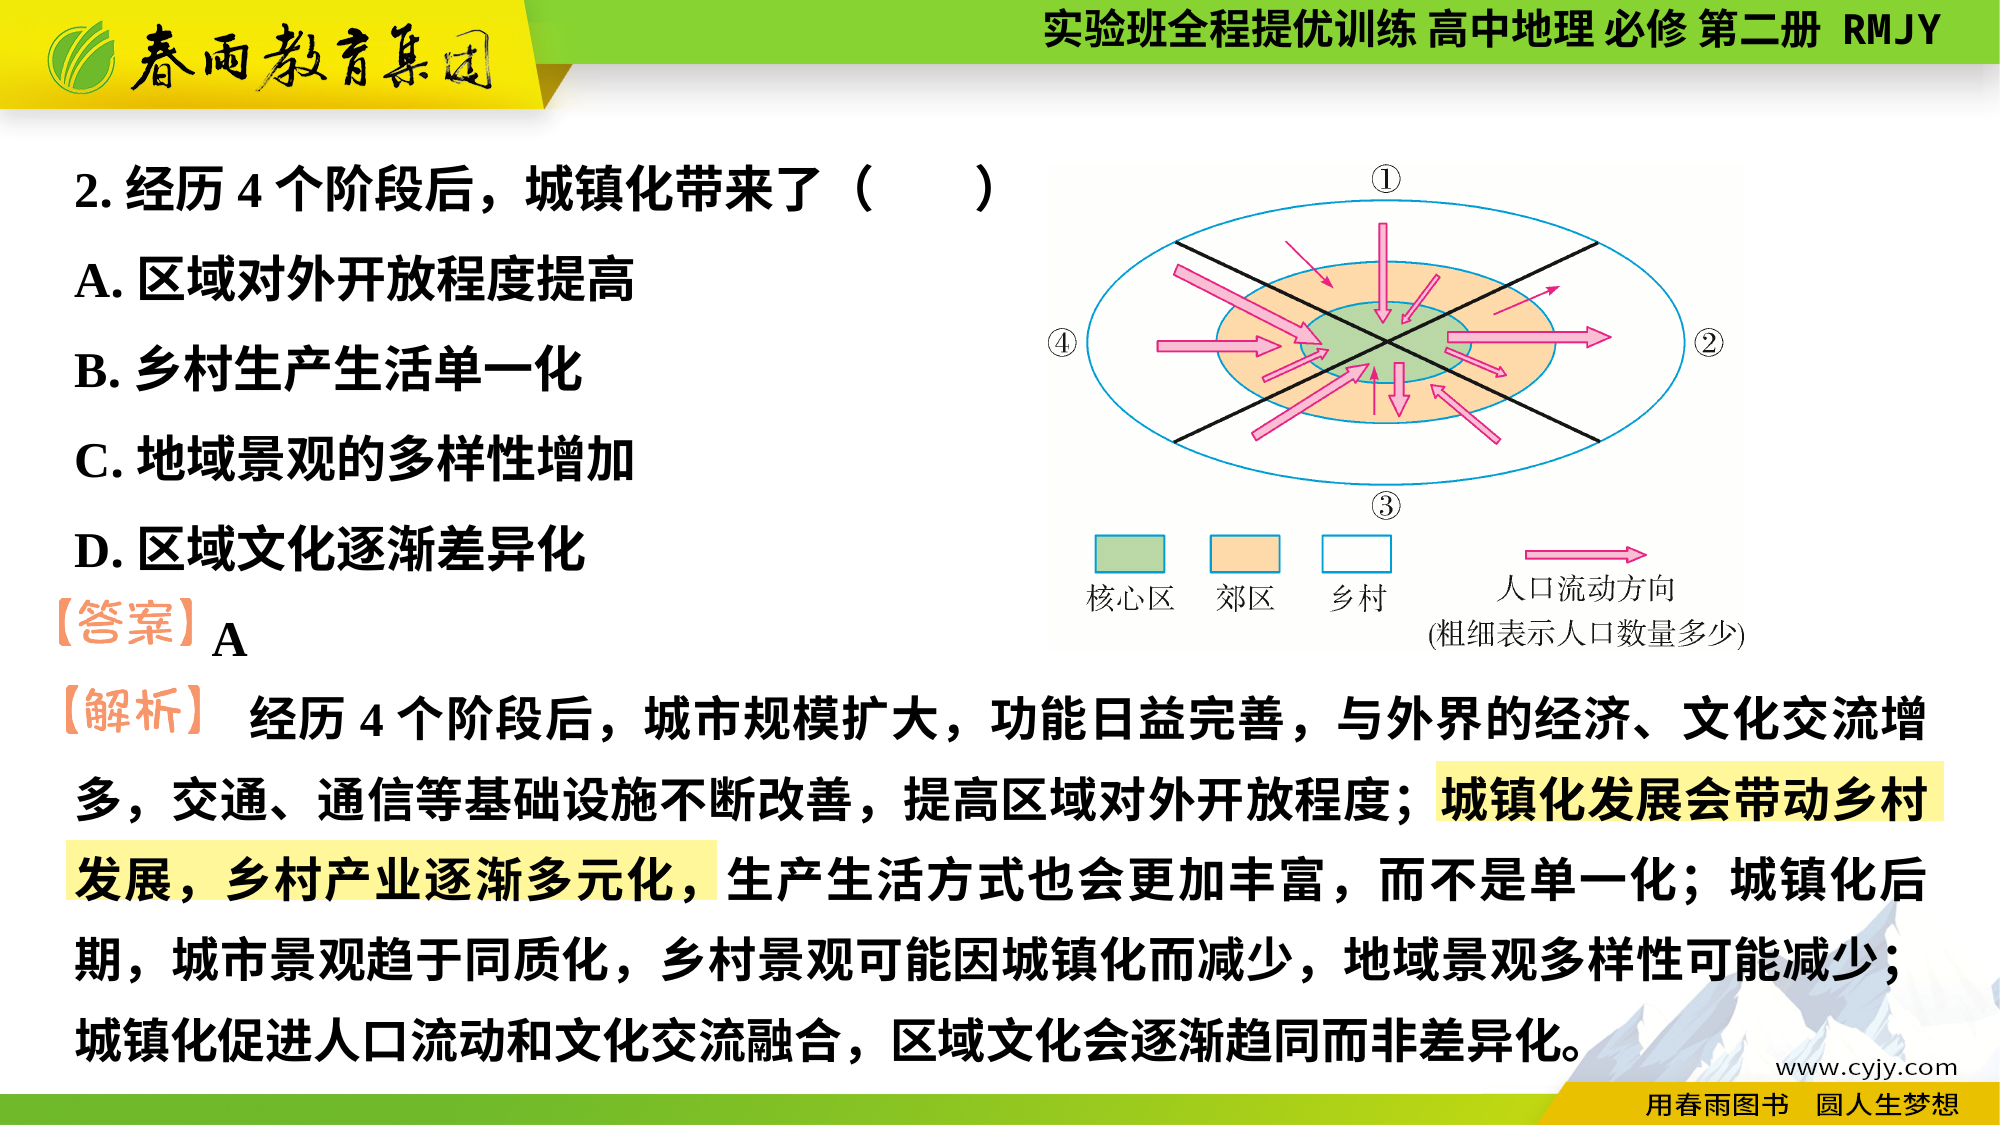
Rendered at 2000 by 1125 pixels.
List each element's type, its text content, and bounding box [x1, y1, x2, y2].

list 2.经历4个阶段后，城镇化带来了（ ） A.区域对外开放程度提高 B.乡村生产生活单一化 C.地域景观的多样性增加 D.区域文化逐渐差异化 [59, 119, 1944, 569]
picture [0, 0, 2000, 1125]
text_box A [59, 569, 1944, 658]
text_box 经历4个阶段后，城市规模扩大，功能日益完善，与外界的经济、文化交流增多，交通、通信等基础设施不断改善，提高区域对外开放程度；城镇化发展会带动乡村发展，乡村产业逐渐多元化，生产生活方式也会更加丰富，而不是单一化；城镇化后期，城市景观趋于同质化，乡村景观可能因城镇化而减少，地域景观多样性可能减少；城镇化促进人口流动和文化交流融合，区域文化会逐渐趋同而非差异化。 [59, 658, 1944, 1076]
